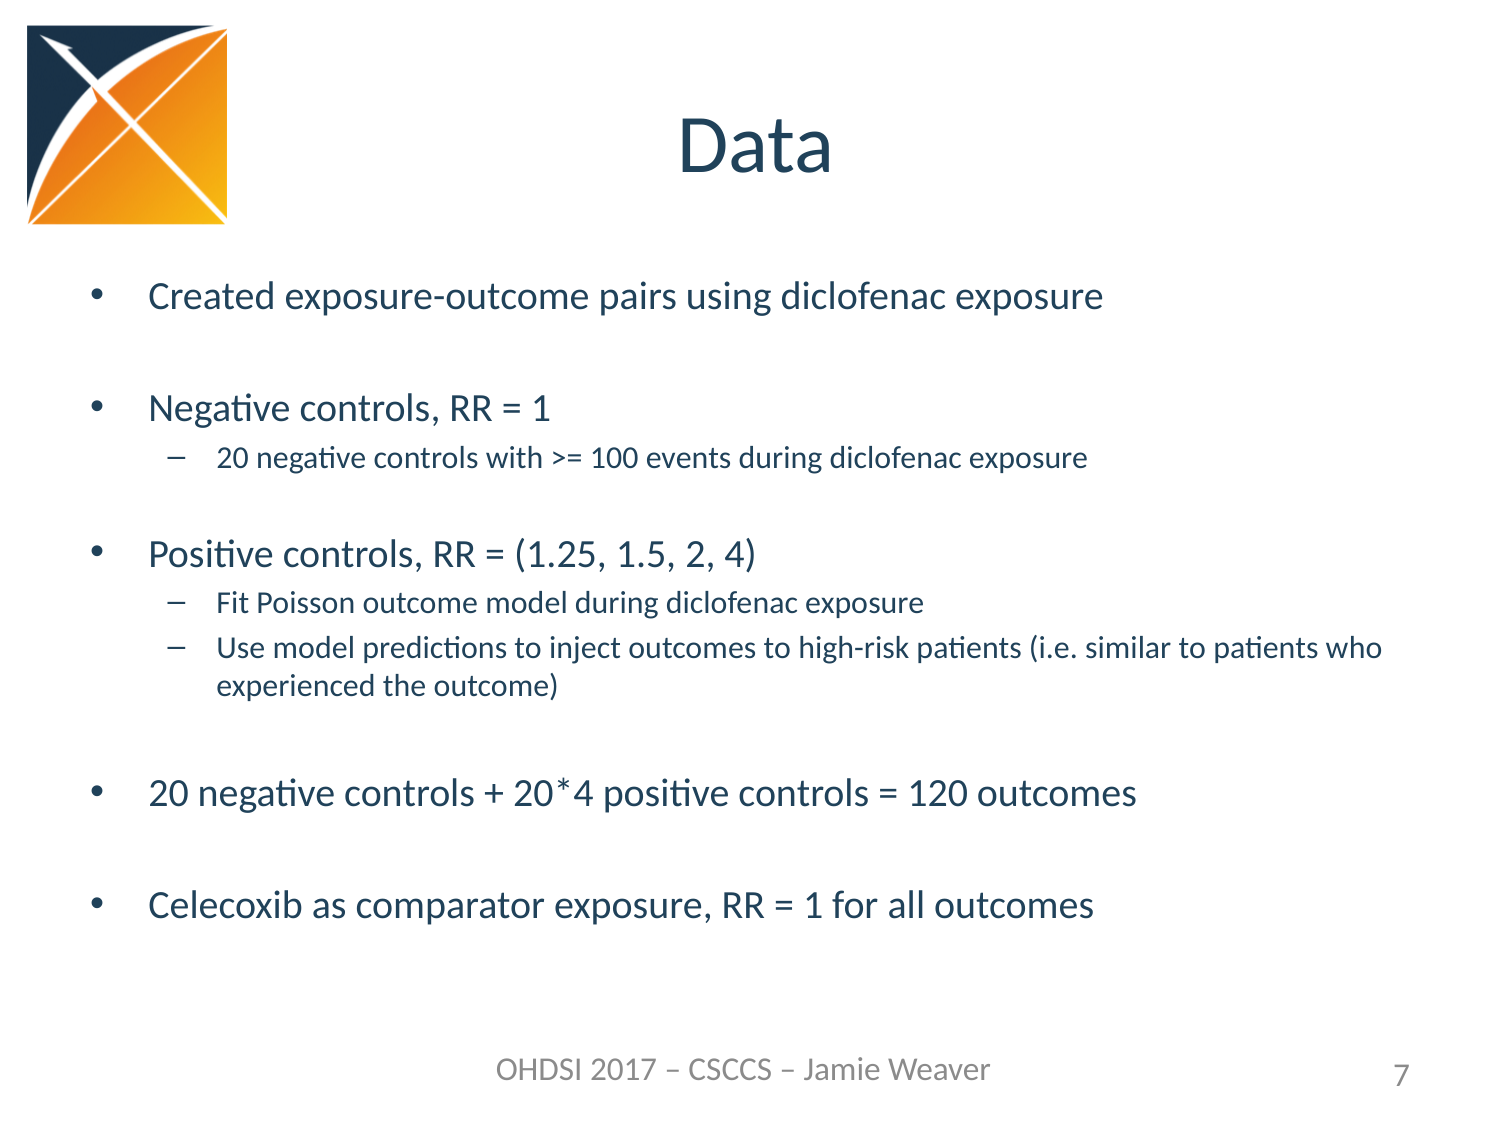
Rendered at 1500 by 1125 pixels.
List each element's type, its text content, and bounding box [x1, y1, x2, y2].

footer OHDSI 2017 – CSCCS – Jamie Weaver [474, 1037, 1013, 1098]
picture [26, 24, 227, 225]
text_box Created exposure-outcome pairs using diclofenac exposure Negative controls, RR = 1 20 negative controls with >= 100 events during diclofenac exposure Positive controls, RR = (1.25, 1.5, 2, 4) Fit Poisson outcome model during diclofenac exposure Use model predictions to inject outcomes to high-risk patients (i.e. similar to patients who experienced the outcome) 20 negative controls + 20*4 positive controls = 120 outcomes Celecoxib as comparator exposure, RR = 1 for all outcomes [74, 262, 1425, 938]
slide_number 7 [1074, 1042, 1425, 1103]
title Data [237, 45, 1275, 233]
